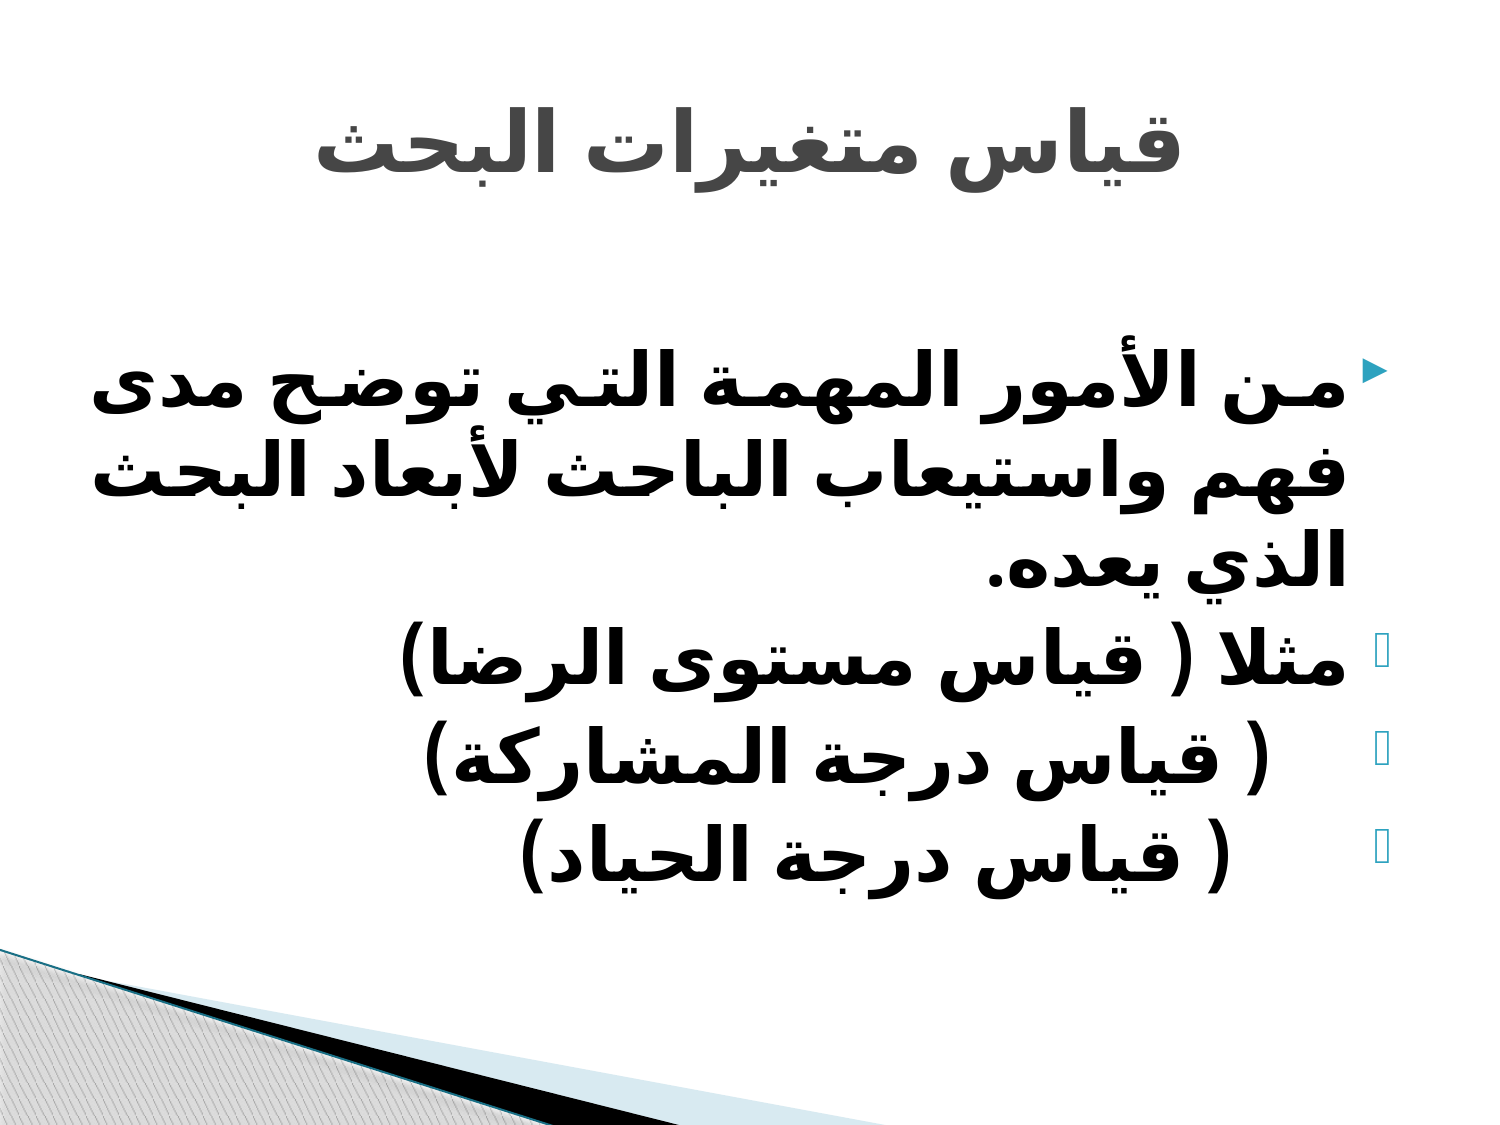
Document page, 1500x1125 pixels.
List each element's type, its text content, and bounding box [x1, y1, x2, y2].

title قياس متغيرات البحث [75, 45, 1425, 233]
list من الأمور المهمة التي توضح مدى فهم واستيعاب الباحث لأبعاد البحث الذي يعده. مثلا ( قياس مستوى الرضا) ( قياس درجة المشاركة) ( قياس درجة الحياد) [75, 243, 1425, 986]
